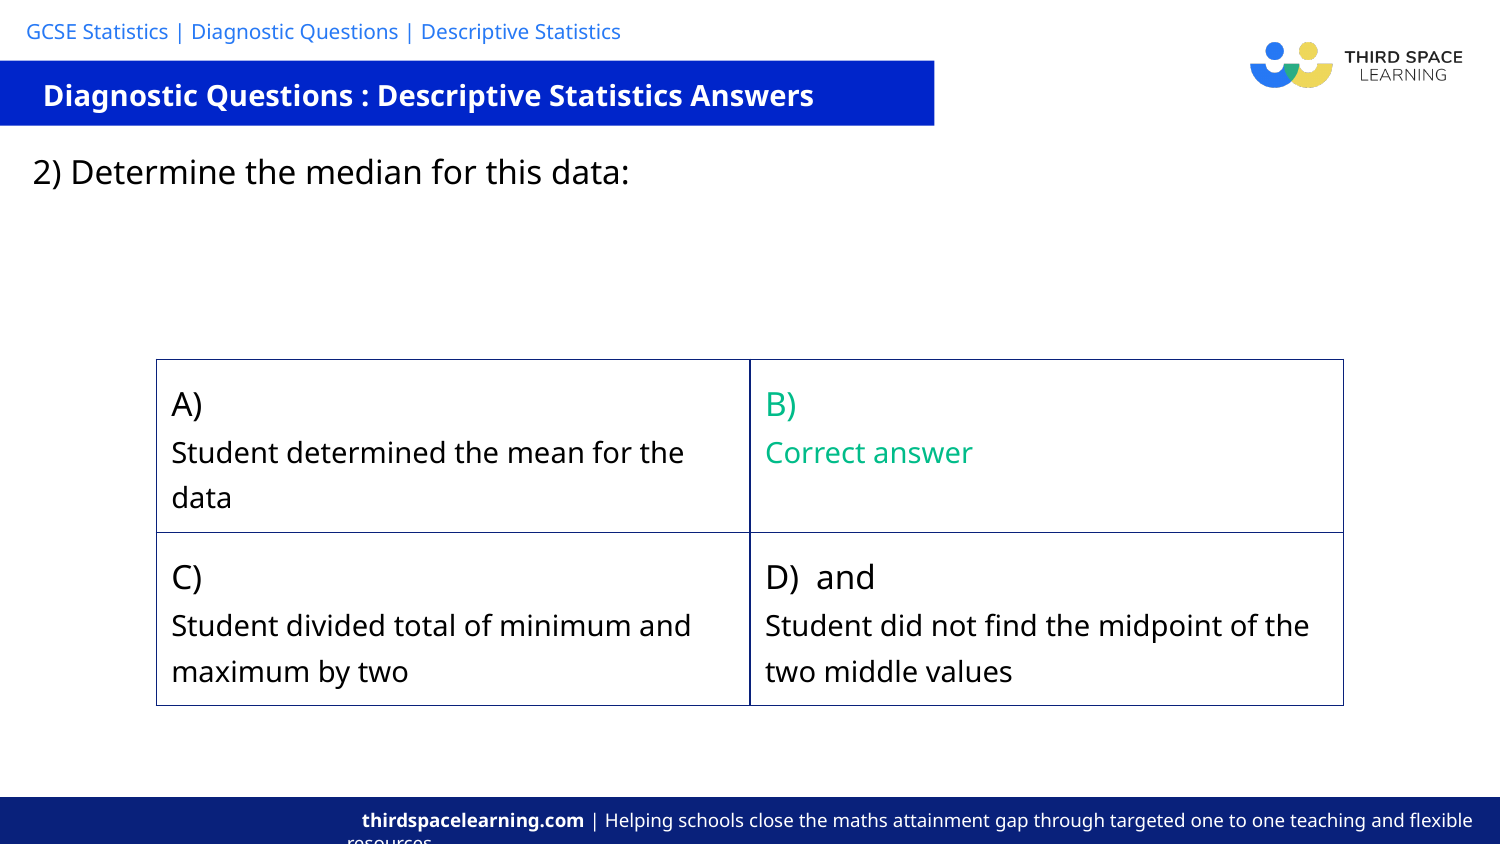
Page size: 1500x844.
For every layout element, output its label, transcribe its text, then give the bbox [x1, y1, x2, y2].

text_box Diagnostic Questions : Descriptive Statistics Answers [27, 61, 880, 127]
picture [1250, 33, 1465, 99]
